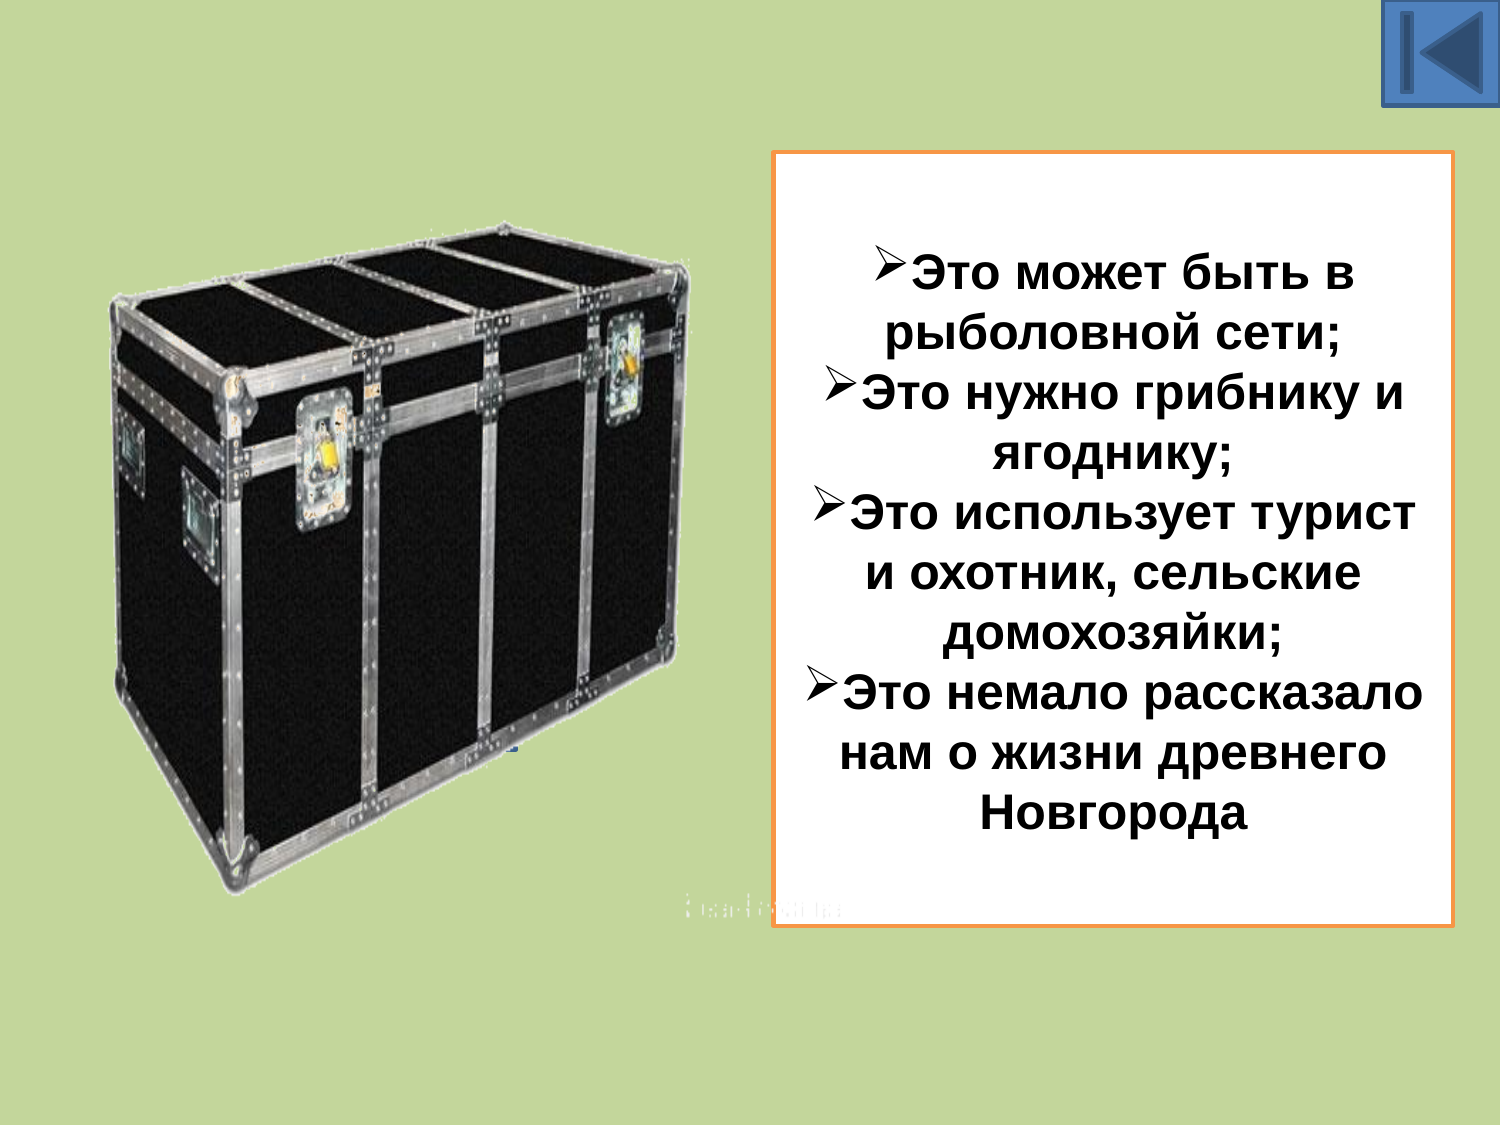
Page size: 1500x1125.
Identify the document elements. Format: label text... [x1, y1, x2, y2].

text_box Это может быть в рыболовной сети; Это нужно грибнику и ягоднику; Это использует турист и охотник, сельские домохозяйки; Это немало рассказало нам о жизни древнего Новгорода [860, 150, 1455, 928]
picture [0, 140, 856, 973]
text_box [1381, 0, 1500, 108]
